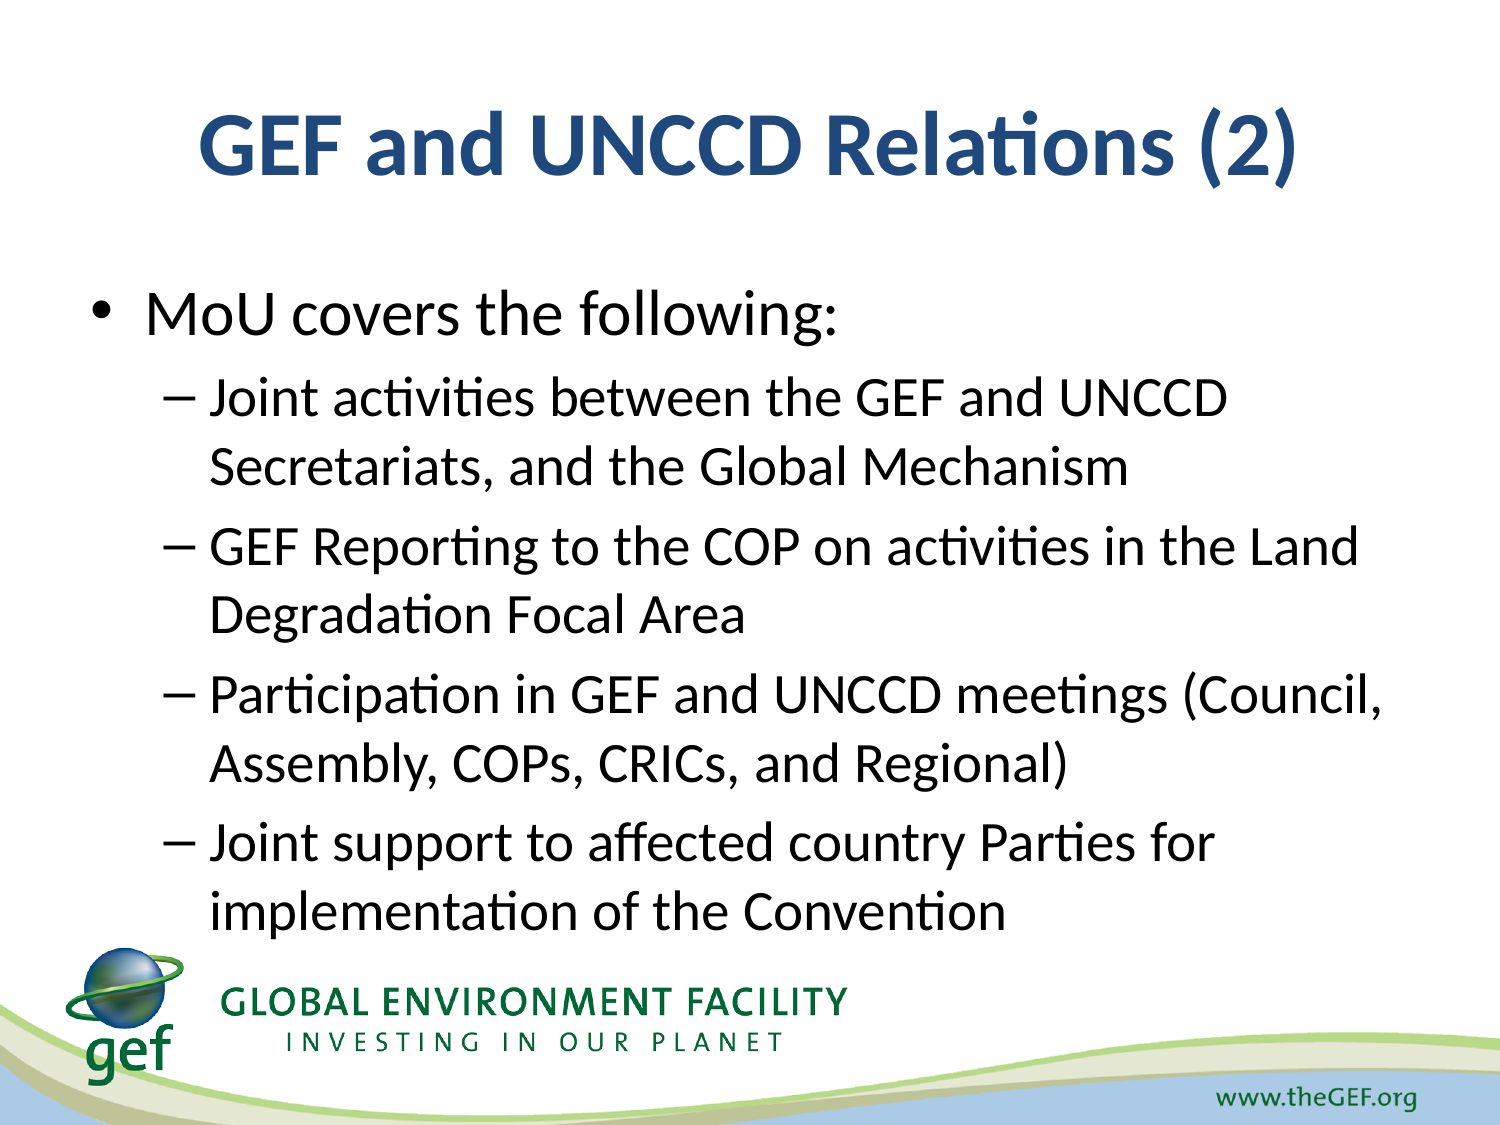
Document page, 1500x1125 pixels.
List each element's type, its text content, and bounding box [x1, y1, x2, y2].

title GEF and UNCCD Relations (2) [74, 44, 1426, 233]
list MoU covers the following: Joint activities between the GEF and UNCCD Secretariats, and the Global Mechanism GEF Reporting to the COP on activities in the Land Degradation Focal Area Participation in GEF and UNCCD meetings (Council, Assembly, COPs, CRICs, and Regional) Joint support to affected country Parties for implementation of the Convention [74, 262, 1426, 951]
picture [0, 920, 1500, 1125]
